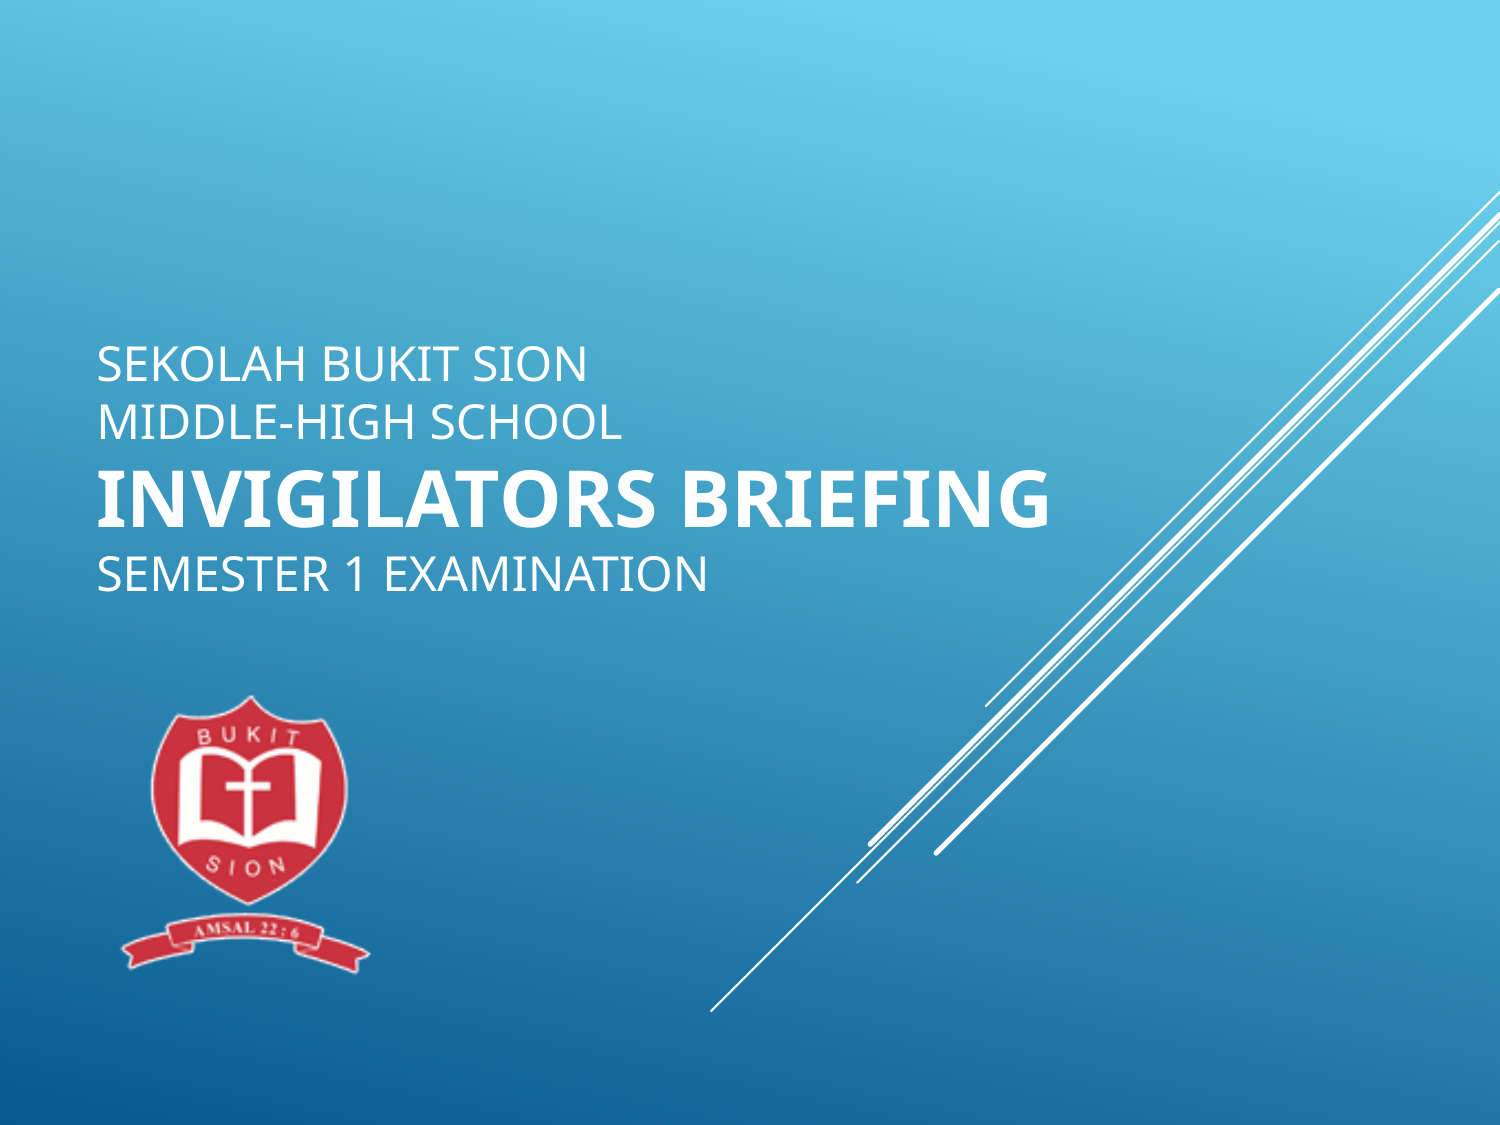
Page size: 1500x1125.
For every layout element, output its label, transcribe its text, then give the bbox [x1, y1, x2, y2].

title SEKOLAH Bukit Sion Middle-High School invigilators briefing Semester 1 Examination [81, 324, 1419, 610]
picture [80, 674, 413, 980]
